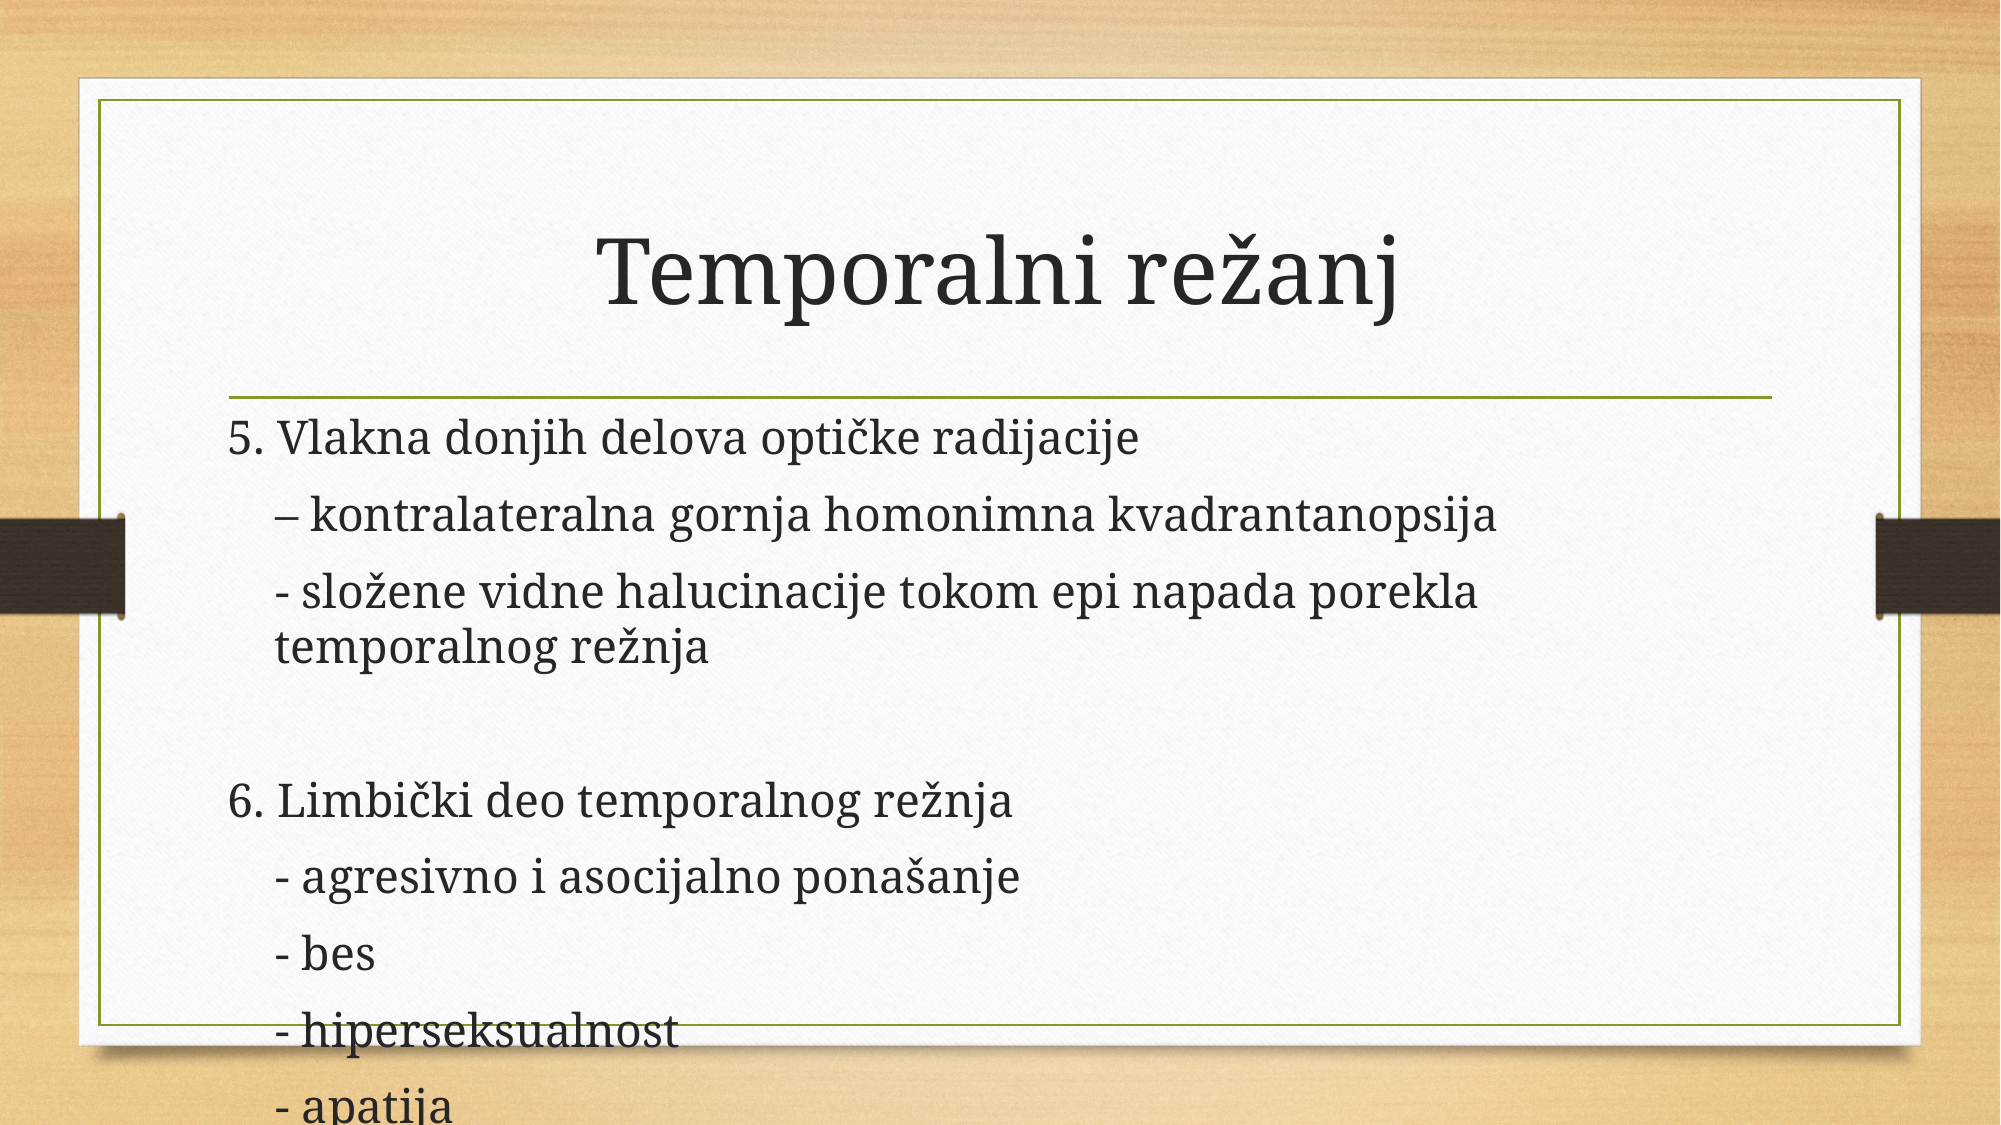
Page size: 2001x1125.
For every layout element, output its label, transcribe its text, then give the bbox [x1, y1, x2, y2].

list 5. Vlakna donjih delova optičke radijacije – kontralateralna gornja homonimna kvadrantanopsija - složene vidne halucinacije tokom epi napada porekla temporalnog režnja 6. Limbički deo temporalnog režnja - agresivno i asocijalno ponašanje - bes - hiperseksualnost - apatija [212, 400, 1650, 1125]
title Temporalni režanj [212, 161, 1788, 375]
picture [0, 0, 2001, 1125]
